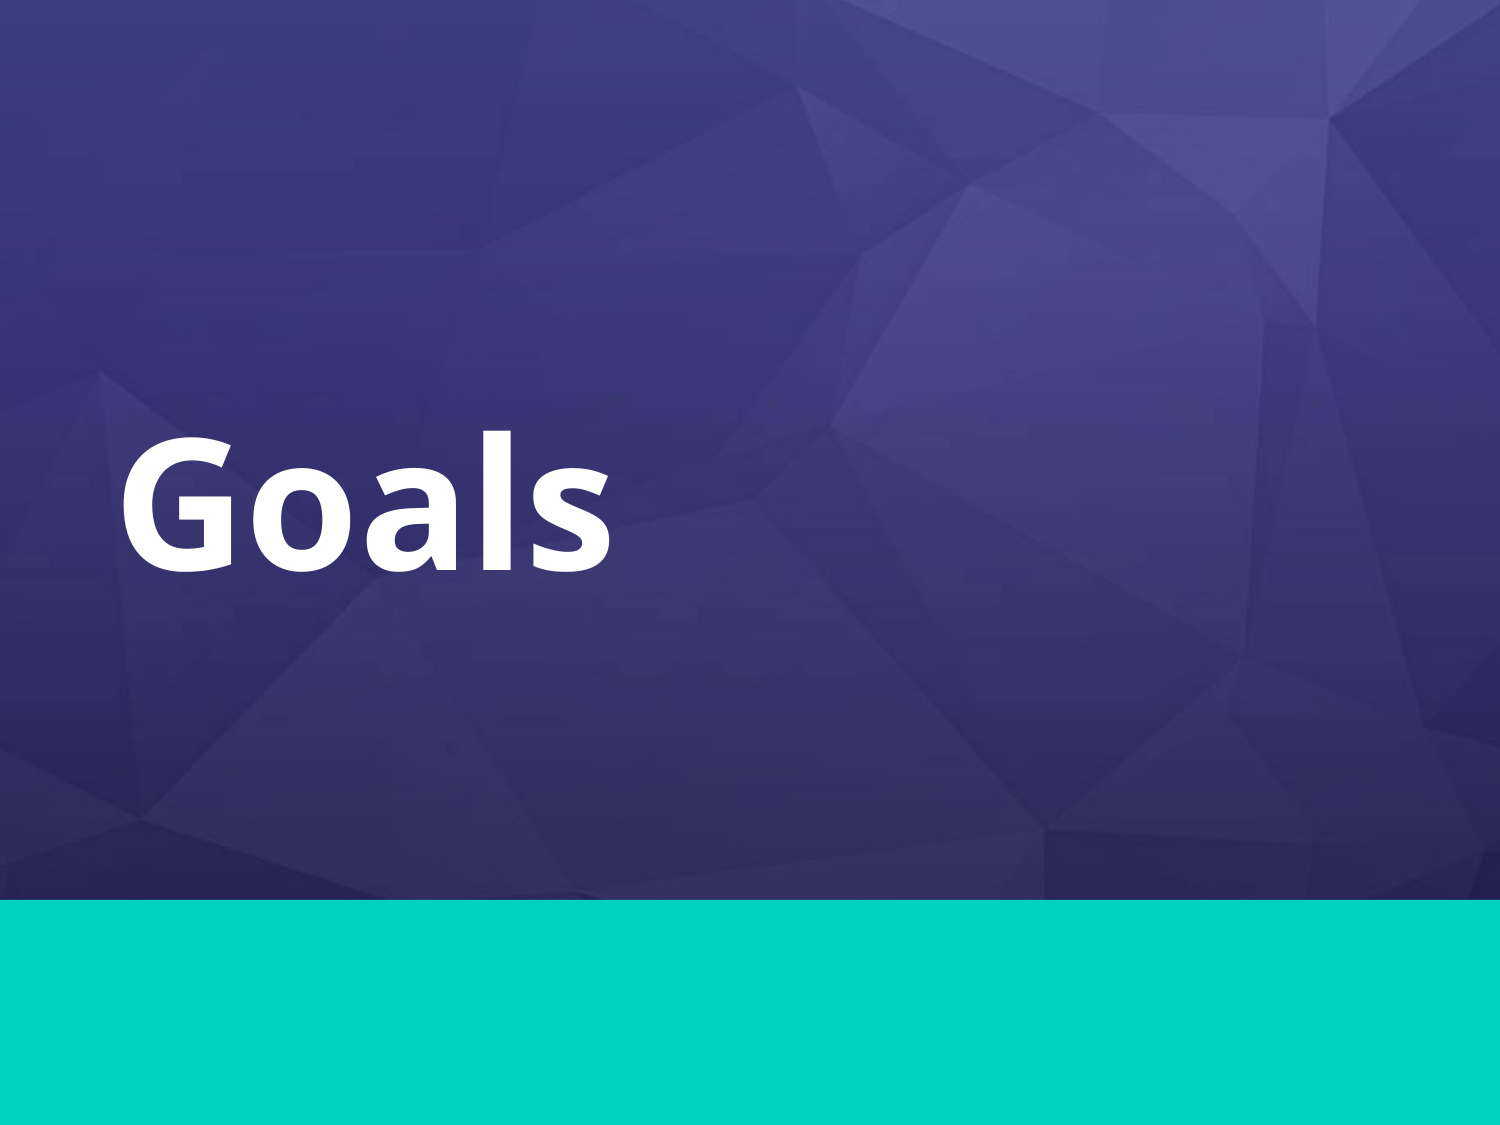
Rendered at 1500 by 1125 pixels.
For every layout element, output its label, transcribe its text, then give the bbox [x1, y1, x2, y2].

picture [0, 0, 1500, 899]
list Goals [98, 404, 1152, 657]
